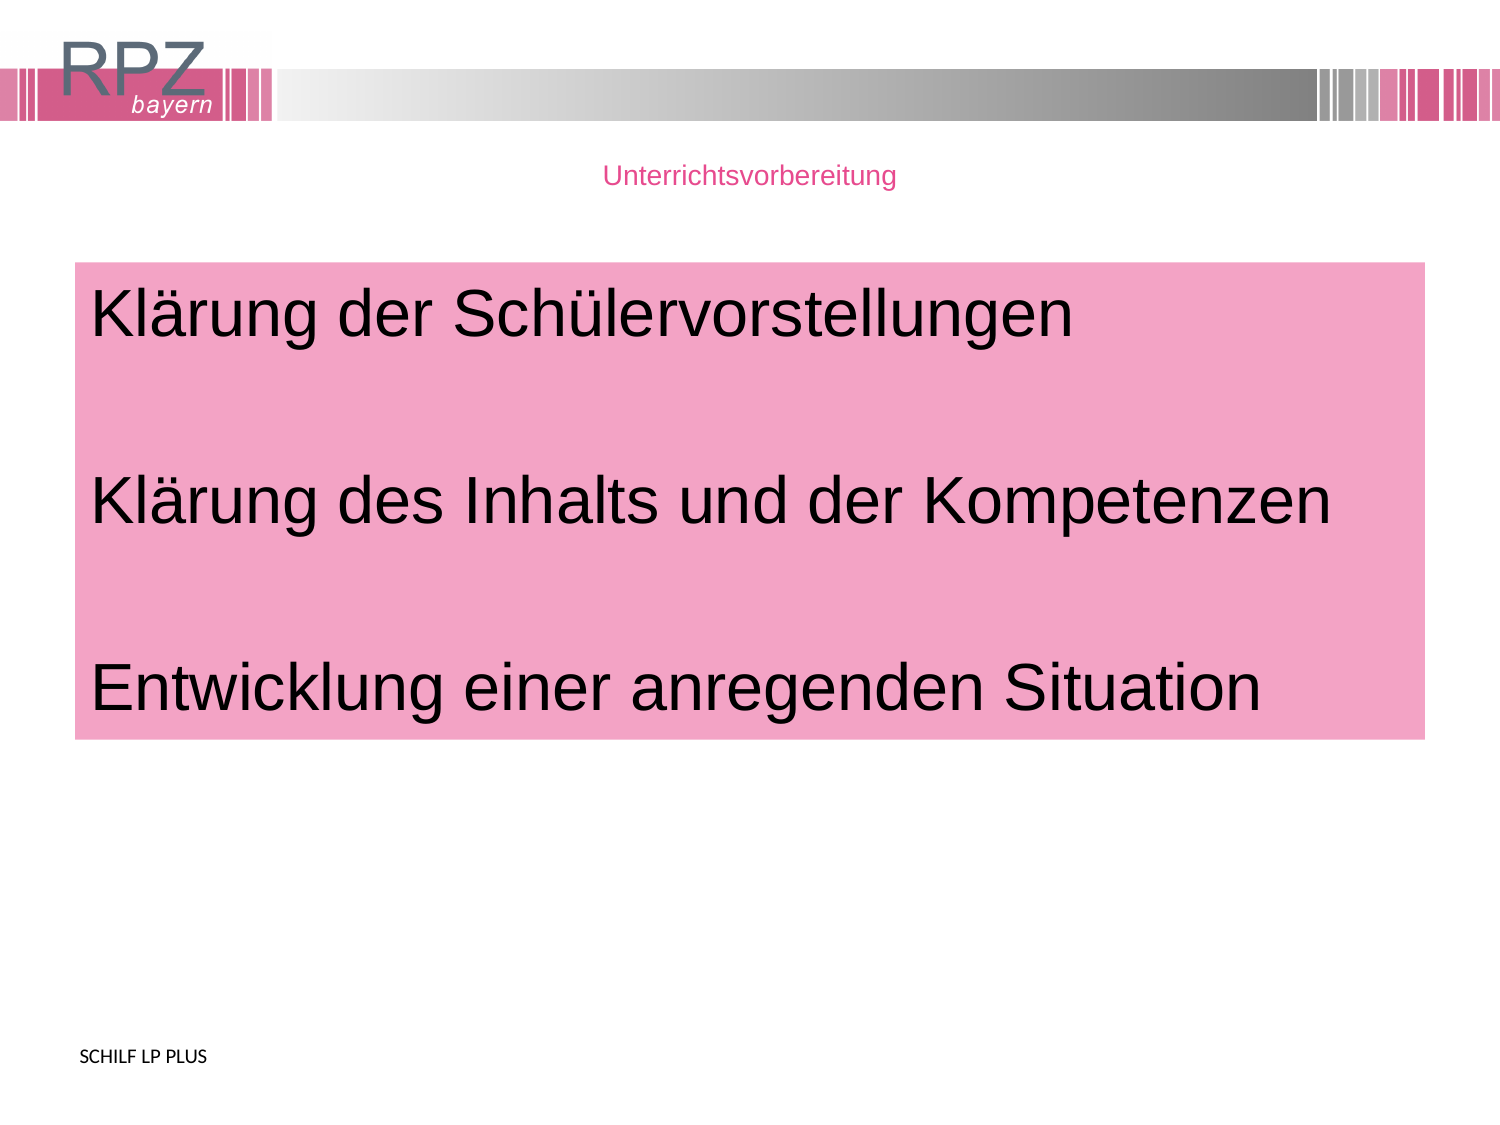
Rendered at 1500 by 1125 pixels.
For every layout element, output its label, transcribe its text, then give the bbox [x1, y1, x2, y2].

picture [1380, 69, 1439, 121]
title Unterrichtsvorbereitung [75, 149, 1425, 233]
picture [0, 31, 272, 121]
picture [1443, 69, 1500, 121]
list Klärung der Schülervorstellungen Klärung des Inhalts und der Kompetenzen Entwicklung einer anregenden Situation [75, 262, 1425, 740]
picture [1319, 69, 1379, 121]
